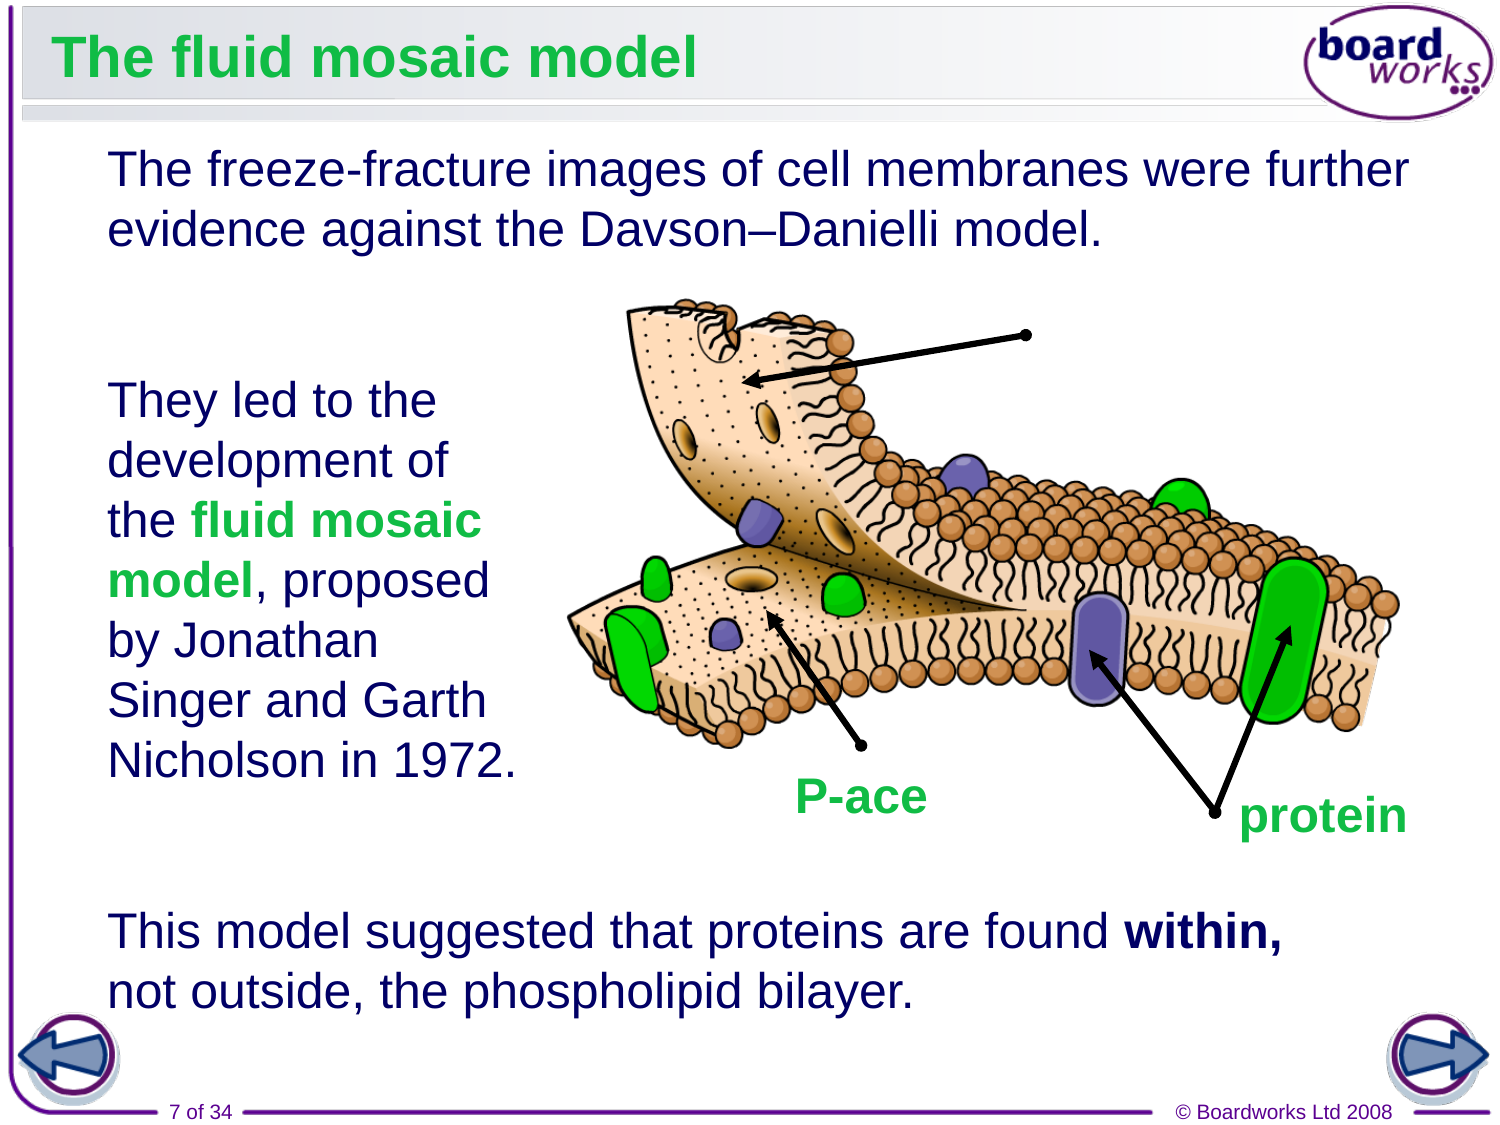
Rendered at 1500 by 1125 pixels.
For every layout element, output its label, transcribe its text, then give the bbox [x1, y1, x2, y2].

text_box This model suggested that proteins are found within, not outside, the phospholipid bilayer. [92, 891, 1361, 1026]
text_box They led to the development of the fluid mosaic model, proposed by Jonathan Singer and Garth Nicholson in 1972. [92, 360, 542, 795]
text_box protein [1216, 774, 1431, 850]
text_box The freeze-fracture images of cell membranes were further evidence against the Davson–Danielli model. [92, 128, 1500, 264]
title The fluid mosaic model [36, 8, 1225, 99]
picture [0, 0, 1500, 1125]
text_box P-ace [770, 759, 953, 831]
text_box [1210, 759, 1237, 817]
